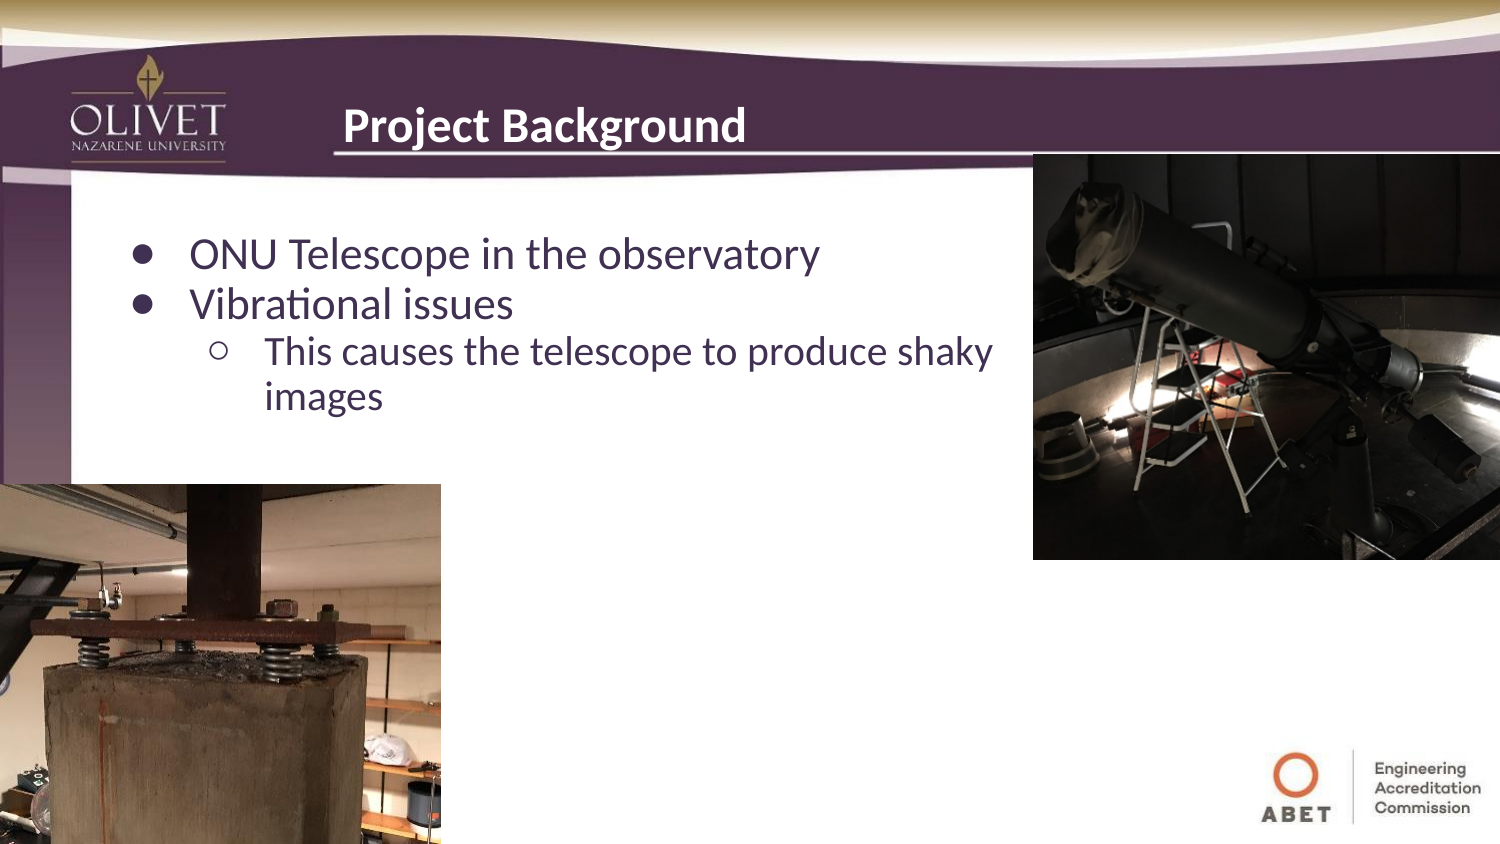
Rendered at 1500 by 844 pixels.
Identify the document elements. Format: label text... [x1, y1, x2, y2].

list ONU Telescope in the observatory Vibrational issues This causes the telescope to produce shaky images [103, 224, 1397, 760]
title Project Background [331, 44, 1397, 208]
picture [0, 0, 1500, 844]
